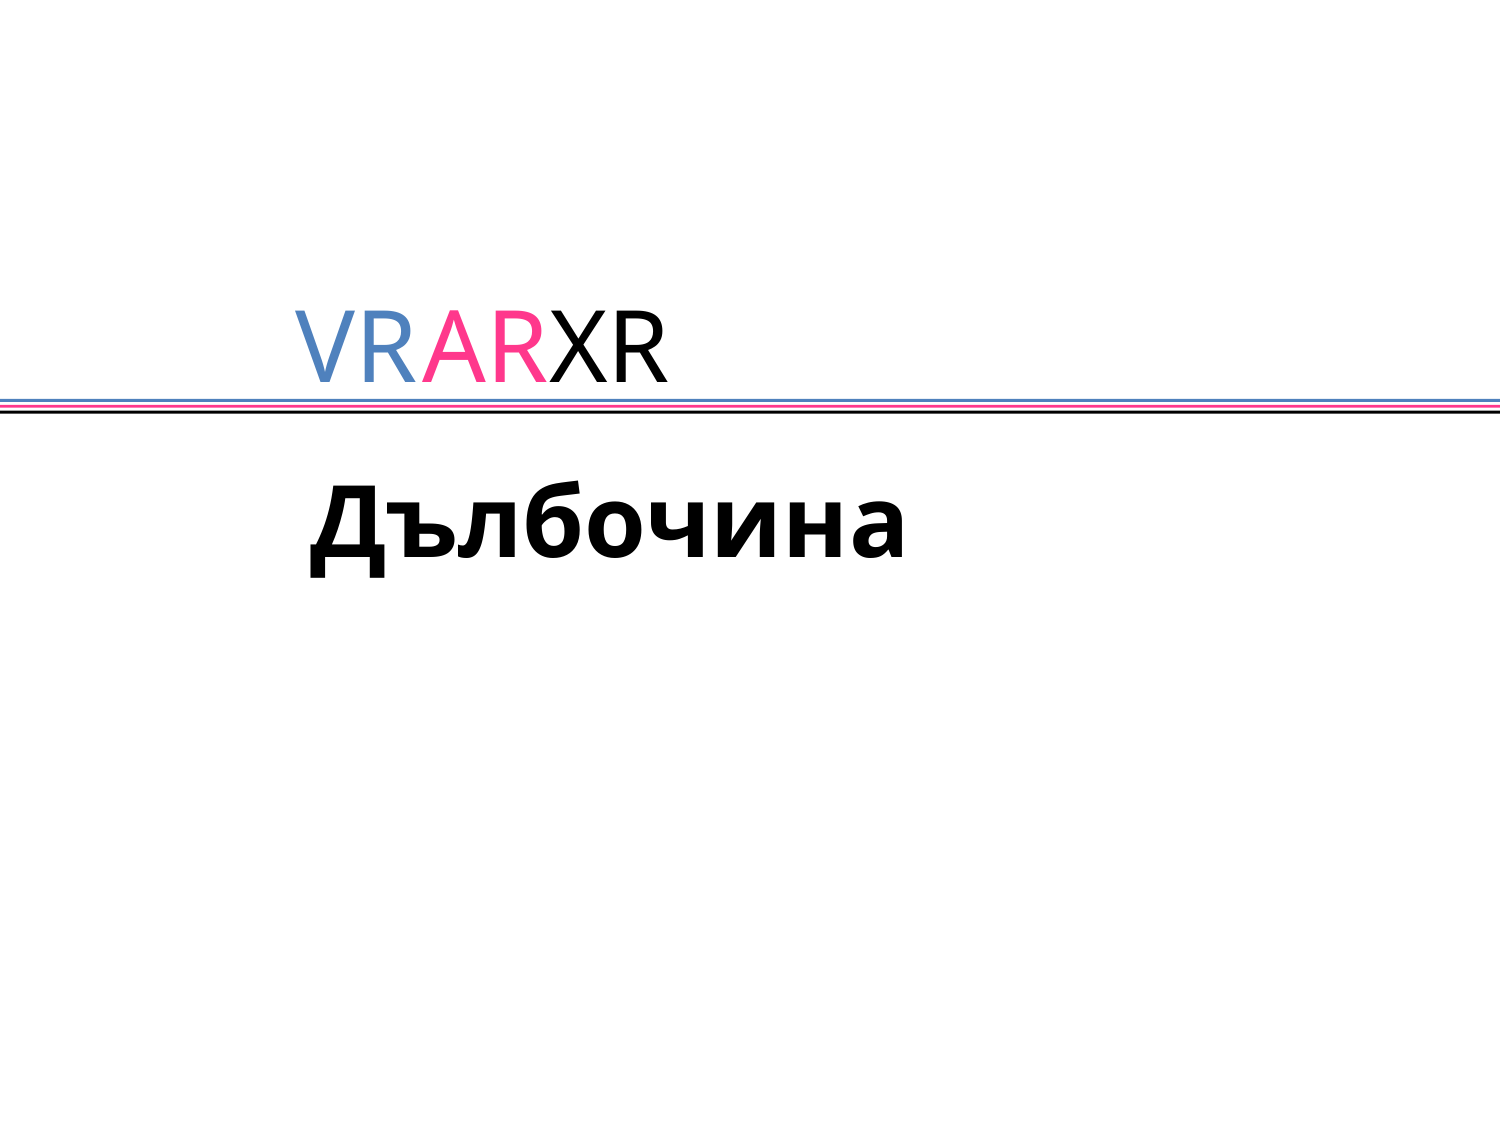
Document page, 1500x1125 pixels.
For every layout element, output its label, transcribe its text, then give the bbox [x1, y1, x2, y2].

list Дълбочина [295, 450, 1450, 563]
